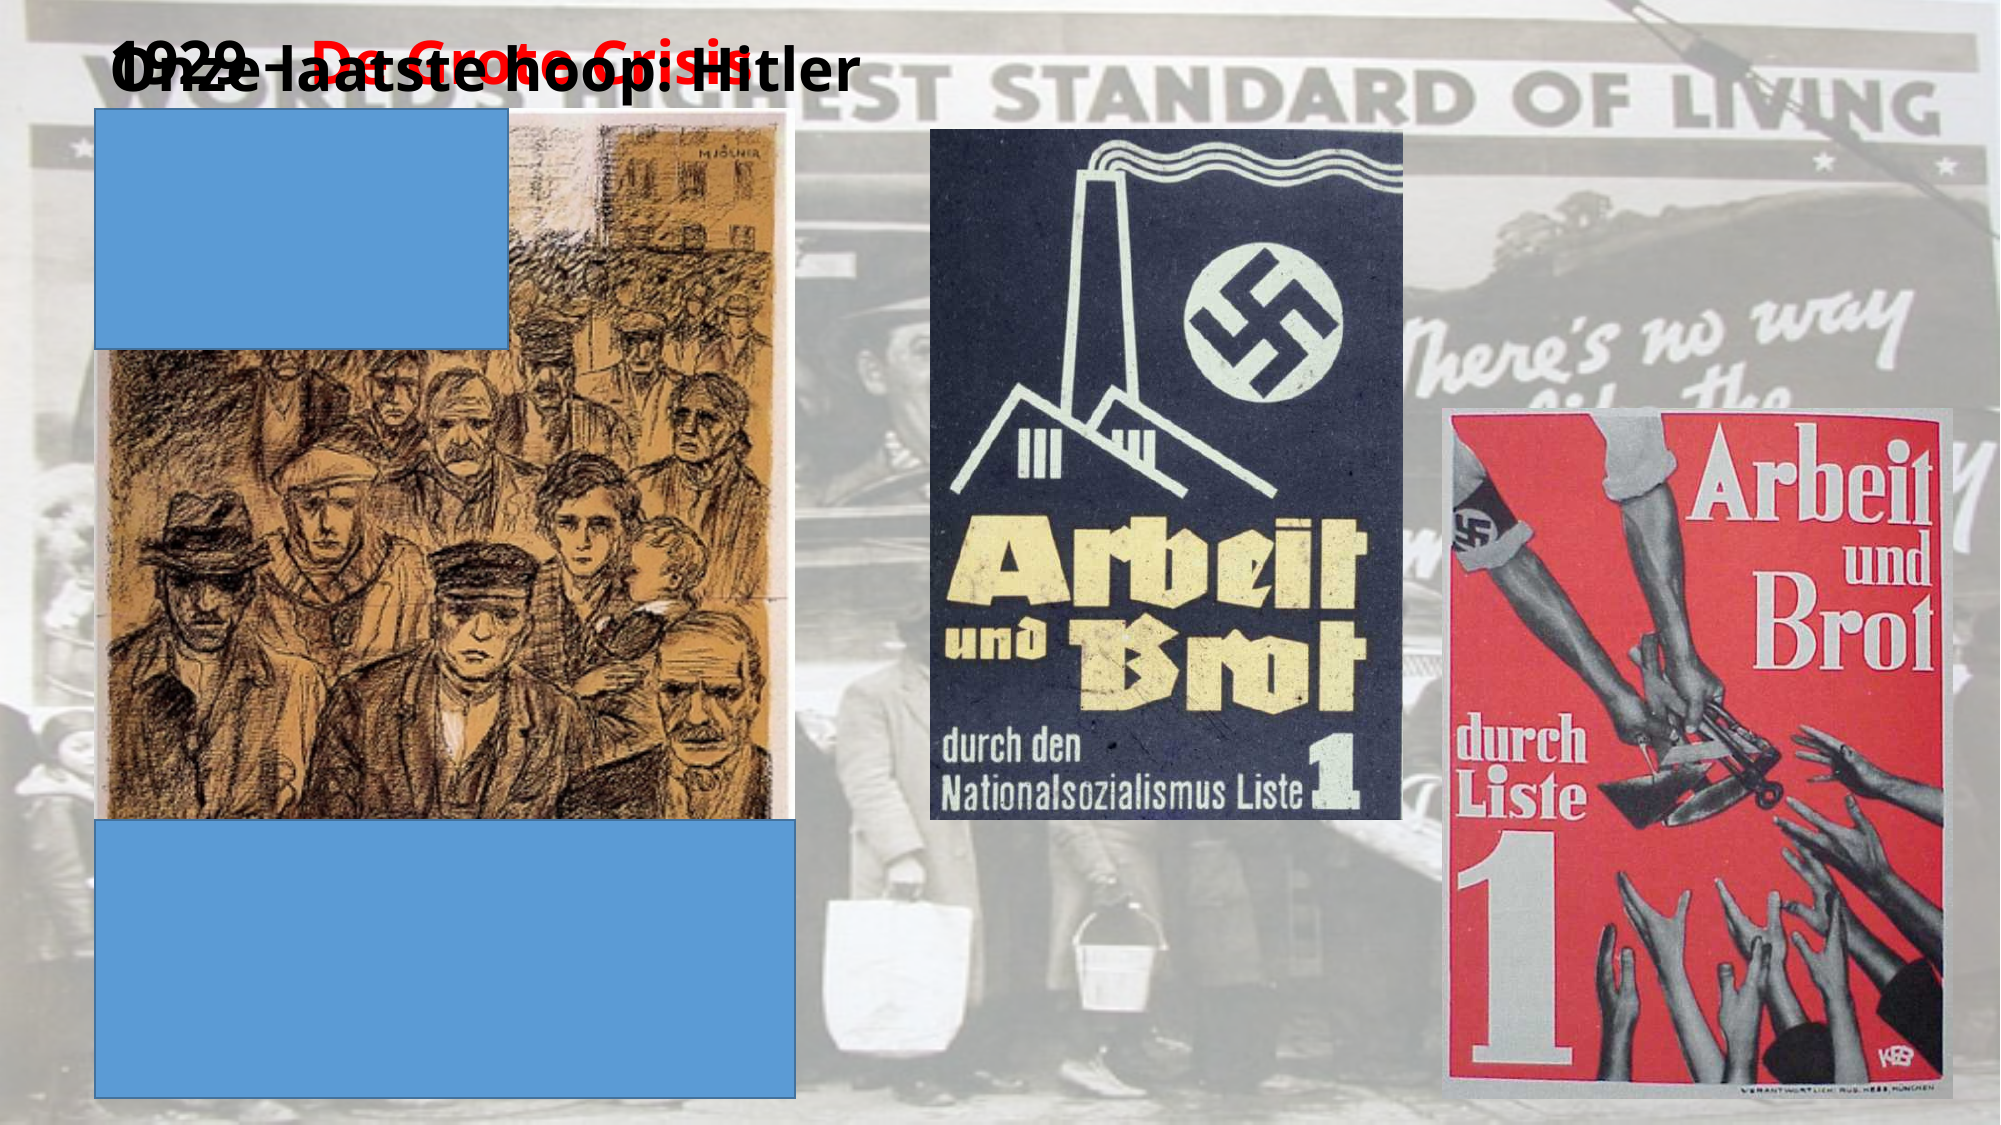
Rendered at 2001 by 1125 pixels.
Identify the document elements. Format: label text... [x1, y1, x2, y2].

title 1929 – De Grote Crisis [94, 25, 1698, 31]
picture [94, 108, 795, 1099]
picture [930, 129, 1403, 820]
picture [1441, 408, 1953, 1099]
text_box Onze laatste hoop: Hitler [94, 31, 1698, 113]
